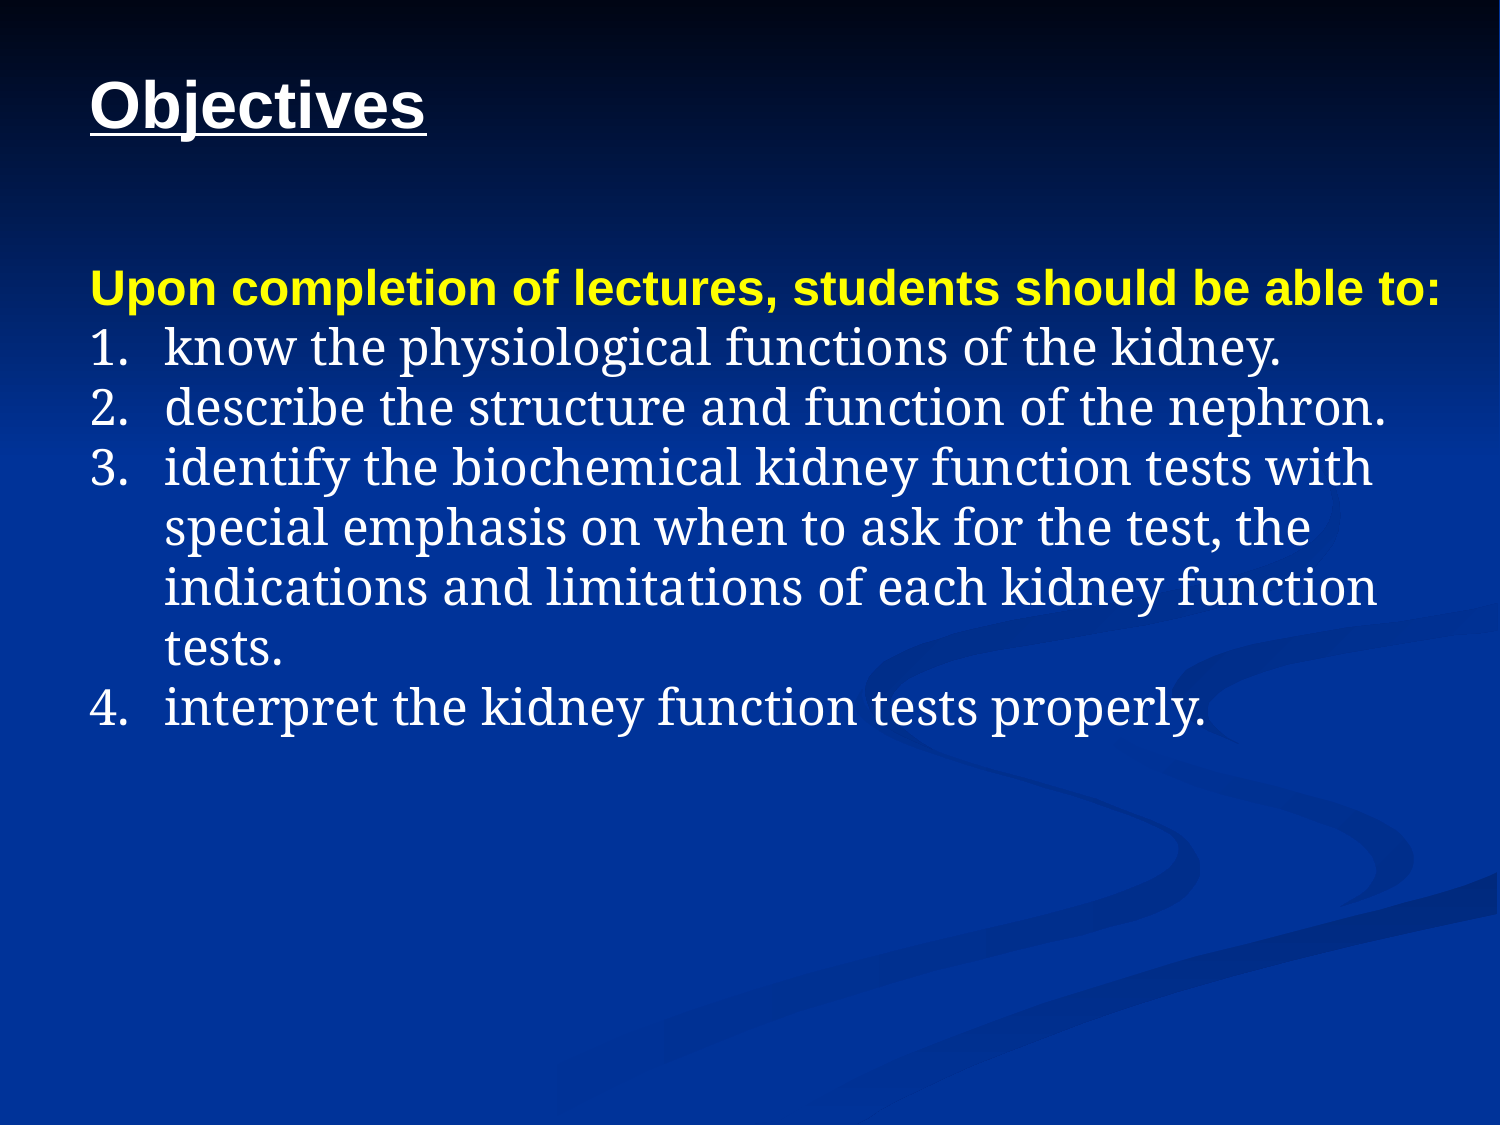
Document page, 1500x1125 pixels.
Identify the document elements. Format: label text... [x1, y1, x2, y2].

text_box Objectives Upon completion of lectures, students should be able to: know the physiological functions of the kidney. describe the structure and function of the nephron. identify the biochemical kidney function tests with special emphasis on when to ask for the test, the indications and limitations of each kidney function tests. interpret the kidney function tests properly. [74, 54, 1471, 743]
